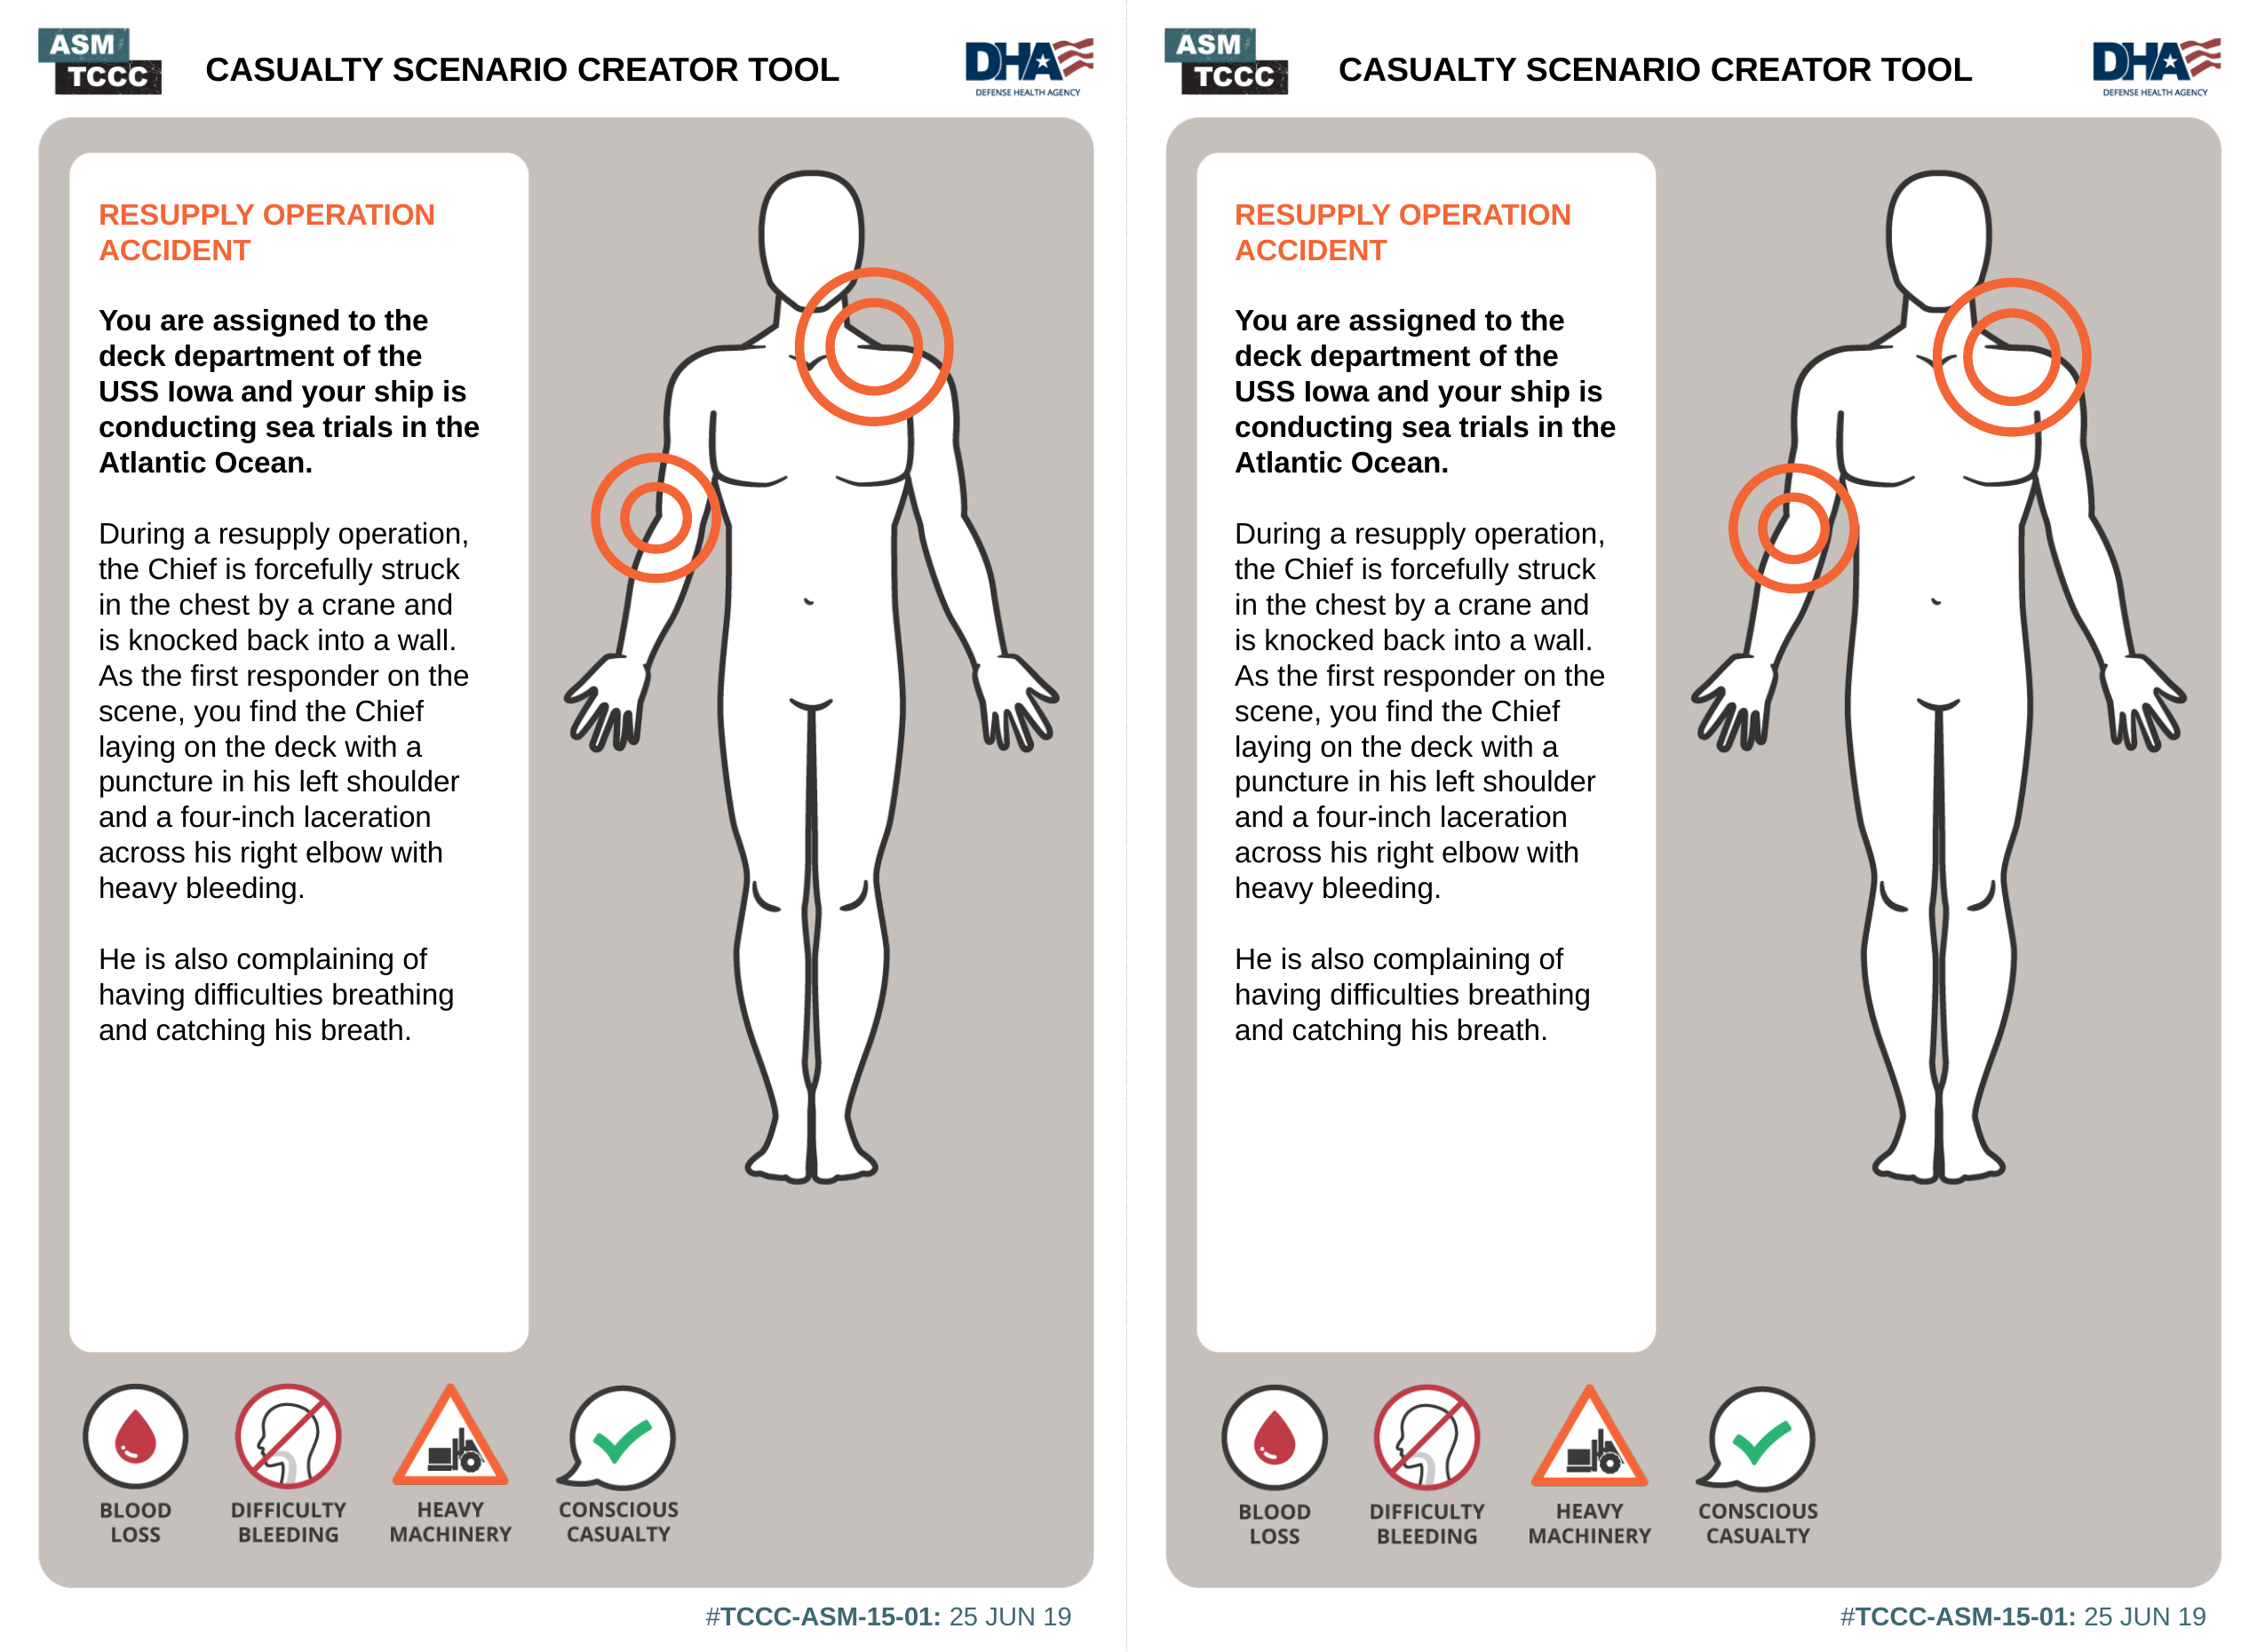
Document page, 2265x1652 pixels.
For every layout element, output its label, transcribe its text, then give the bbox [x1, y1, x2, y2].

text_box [799, 272, 950, 422]
picture [1127, 0, 2265, 1652]
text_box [595, 457, 717, 579]
text_box RESUPPLY OPERATION ACCIDENT You are assigned to the deck department of the USS Iowa and your ship is conducting sea trials in the Atlantic Ocean. During a resupply operation, the Chief is forcefully struck in the chest by a crane and is knocked back into a wall. As the first responder on the scene, you find the Chief laying on the deck with a puncture in his left shoulder and a four-inch laceration across his right elbow with heavy bleeding. He is also complaining of having difficulties breathing and catching his breath. [1221, 188, 1633, 1053]
text_box #TCCC-ASM-15-01: 25 JUN 19 [1827, 1592, 2221, 1638]
picture [0, 0, 1126, 1652]
text_box CASUALTY SCENARIO CREATOR TOOL [192, 41, 854, 94]
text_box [1936, 282, 2087, 433]
text_box CASUALTY SCENARIO CREATOR TOOL [1325, 41, 1987, 94]
text_box RESUPPLY OPERATION ACCIDENT You are assigned to the deck department of the USS Iowa and your ship is conducting sea trials in the Atlantic Ocean. During a resupply operation, the Chief is forcefully struck in the chest by a crane and is knocked back into a wall. As the first responder on the scene, you find the Chief laying on the deck with a puncture in his left shoulder and a four-inch laceration across his right elbow with heavy bleeding. He is also complaining of having difficulties breathing and catching his breath. [85, 188, 497, 1053]
text_box #TCCC-ASM-15-01: 25 JUN 19 [692, 1592, 1085, 1638]
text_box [1733, 467, 1855, 589]
